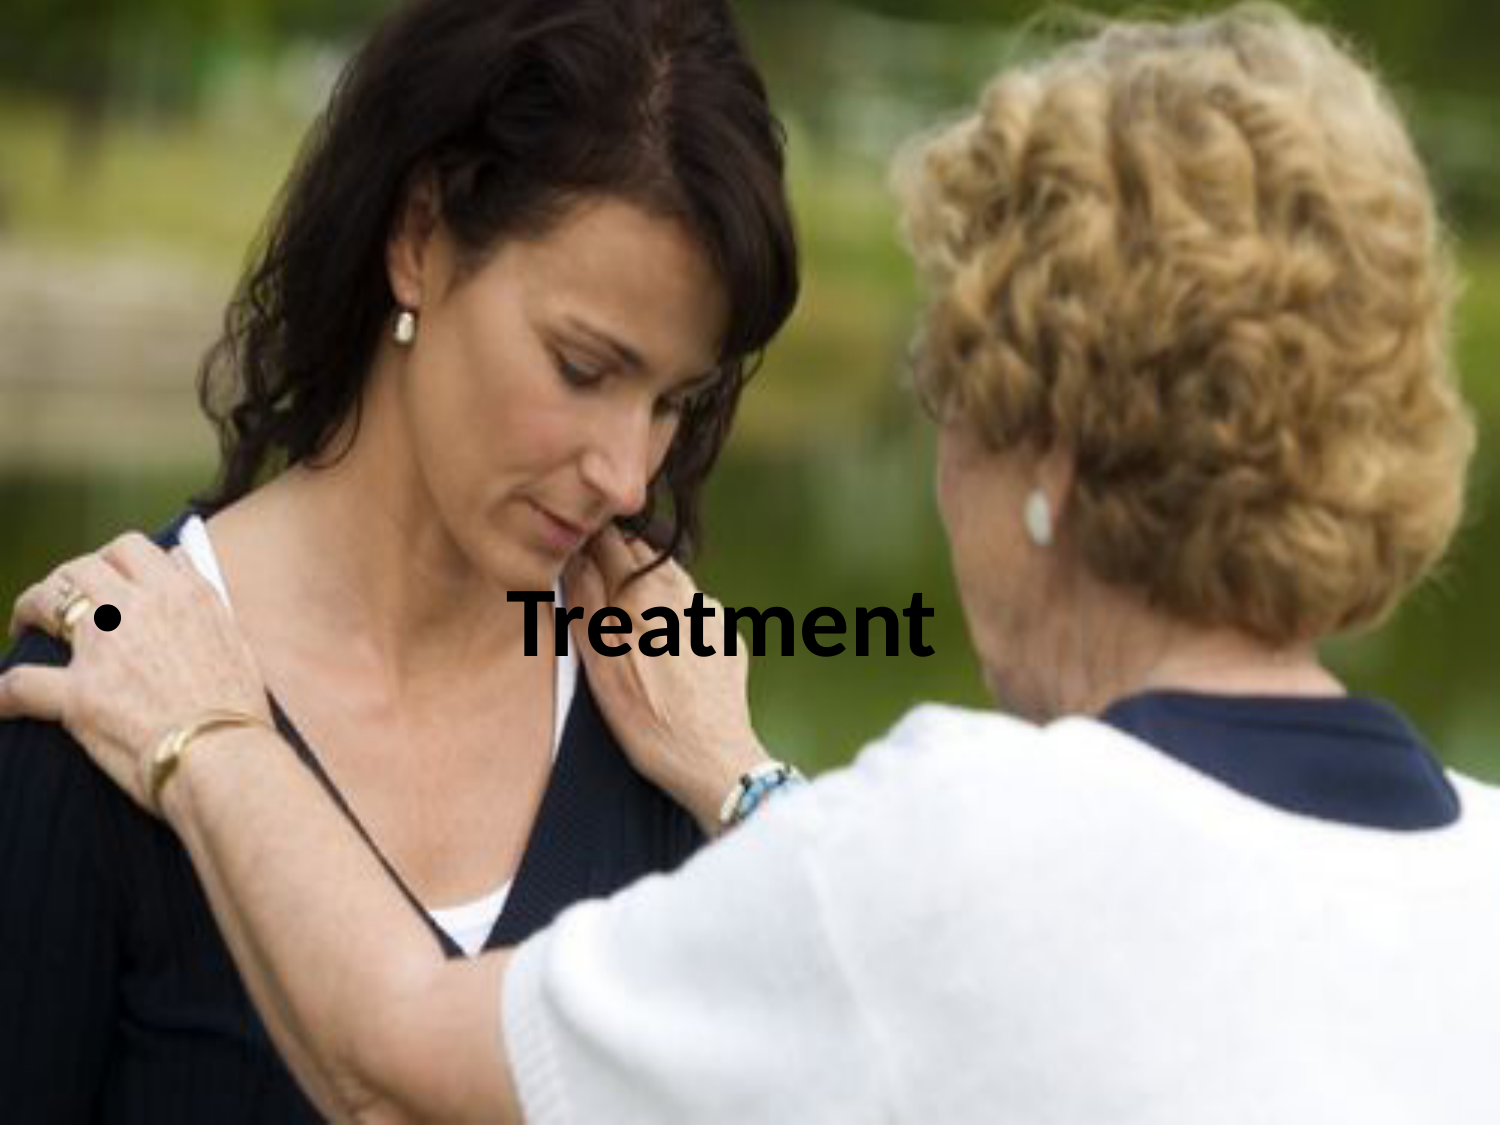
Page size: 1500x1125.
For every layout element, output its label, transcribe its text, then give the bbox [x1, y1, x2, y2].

list Treatment [75, 262, 1425, 1005]
picture [0, 0, 1500, 1125]
